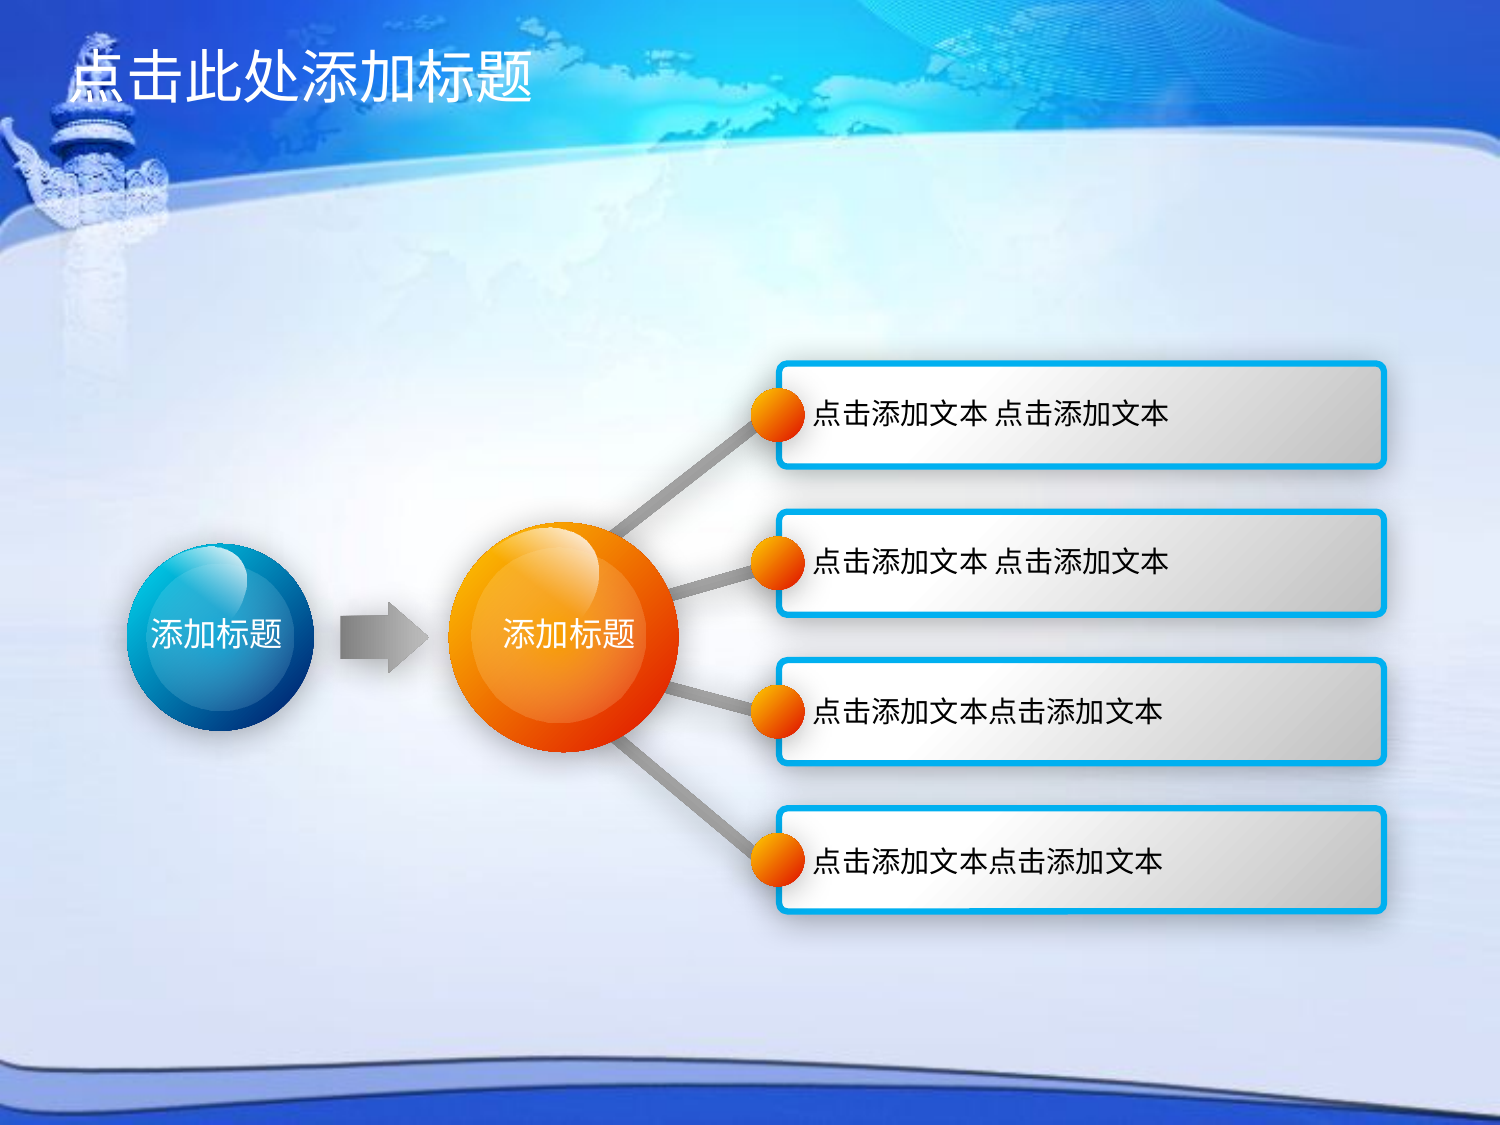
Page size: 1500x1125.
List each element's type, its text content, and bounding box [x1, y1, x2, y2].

text_box [339, 601, 427, 674]
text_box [735, 325, 1427, 515]
text_box 点击此处添加标题 [53, 33, 845, 118]
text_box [849, 670, 1427, 770]
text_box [448, 522, 688, 753]
picture [0, 0, 1500, 1125]
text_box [99, 543, 333, 731]
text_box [849, 523, 1427, 664]
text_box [735, 771, 1427, 960]
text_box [497, 353, 845, 932]
